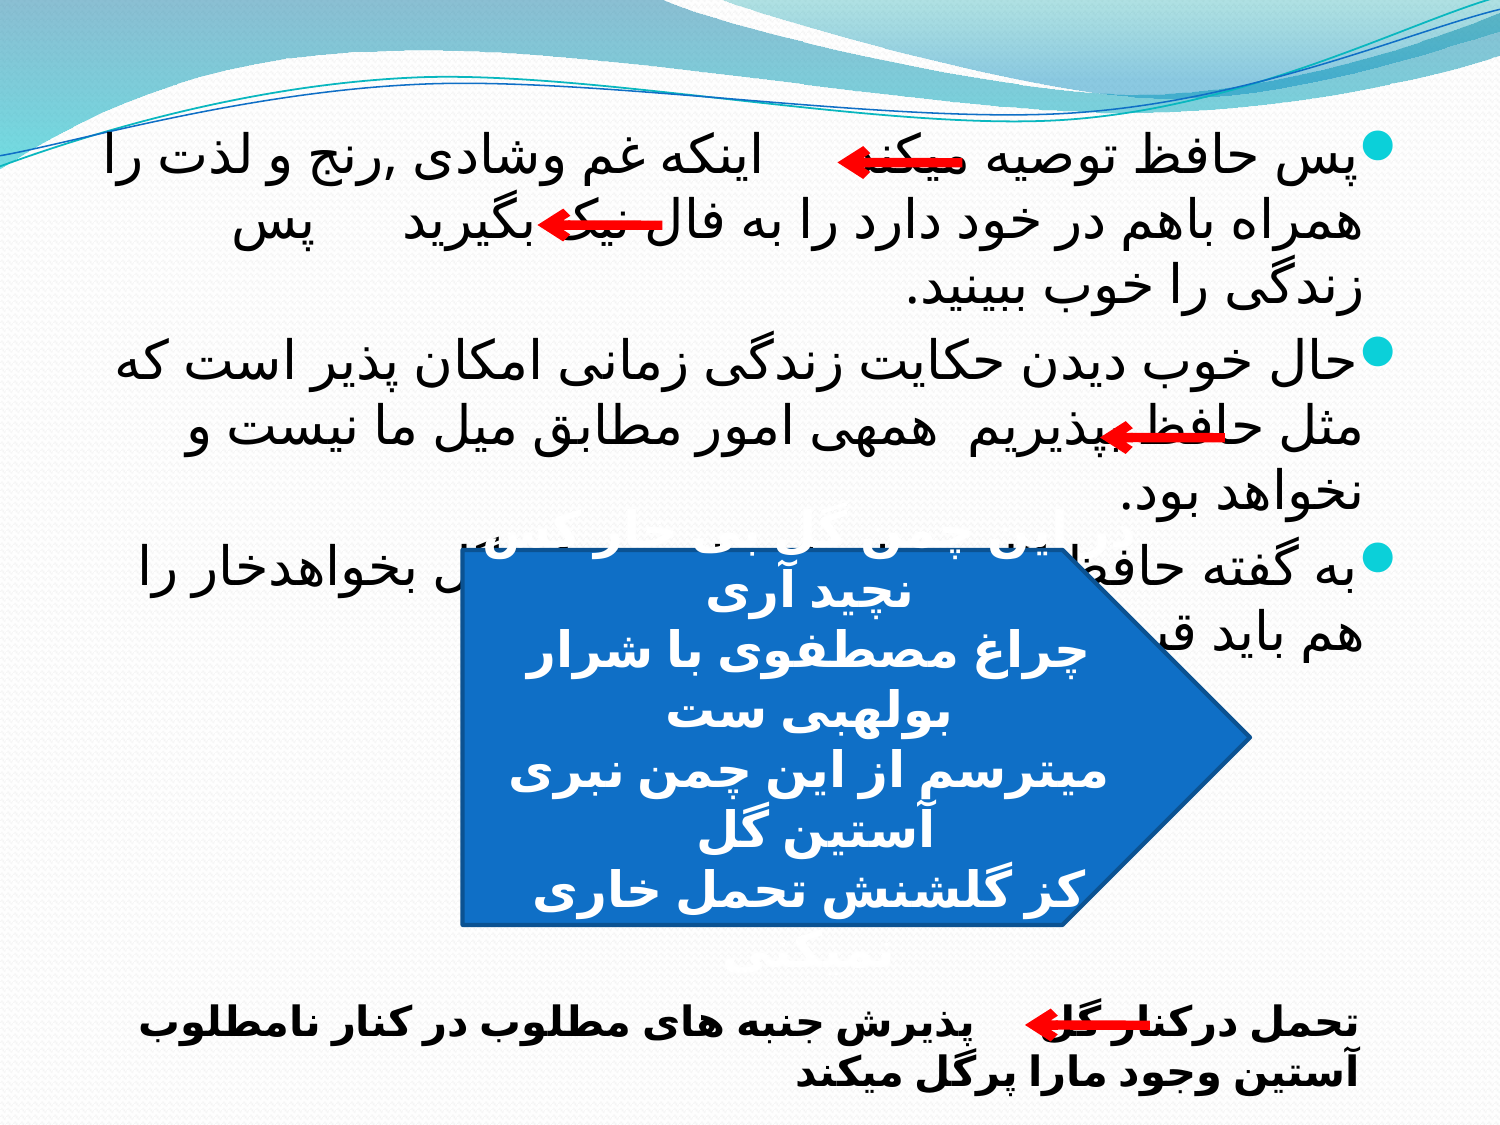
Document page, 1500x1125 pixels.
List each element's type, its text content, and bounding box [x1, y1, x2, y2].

text_box در این چمن گل بی خار کس نچید آری چراغ مصطفوی با شرار بولهبی ست میترسم از این چمن نبری آستین گل کز گلشنش تحمل خاری نمیکنی [460, 547, 1253, 928]
text_box تحمل درکنار گل پذیرش جنبه های مطلوب در کنار نامطلوب آستین وجود مارا پرگل میکند [87, 987, 1375, 1103]
list پس حافظ توصیه میکند اینکه غم وشادی ,رنج و لذت را همراه باهم در خود دارد را به فال نیک بگیرید پس زندگی را خوب ببینید. حال خوب دیدن حکایت زندگی زمانی امکان پذیر است که مثل حافظ بپذیریم همهی امور مطابق میل ما نیست و نخواهد بود. به گفته حافظ گل و خار باهم اند وهرکه گل بخواهدخار را هم باید قبول کند. [75, 112, 1425, 1038]
